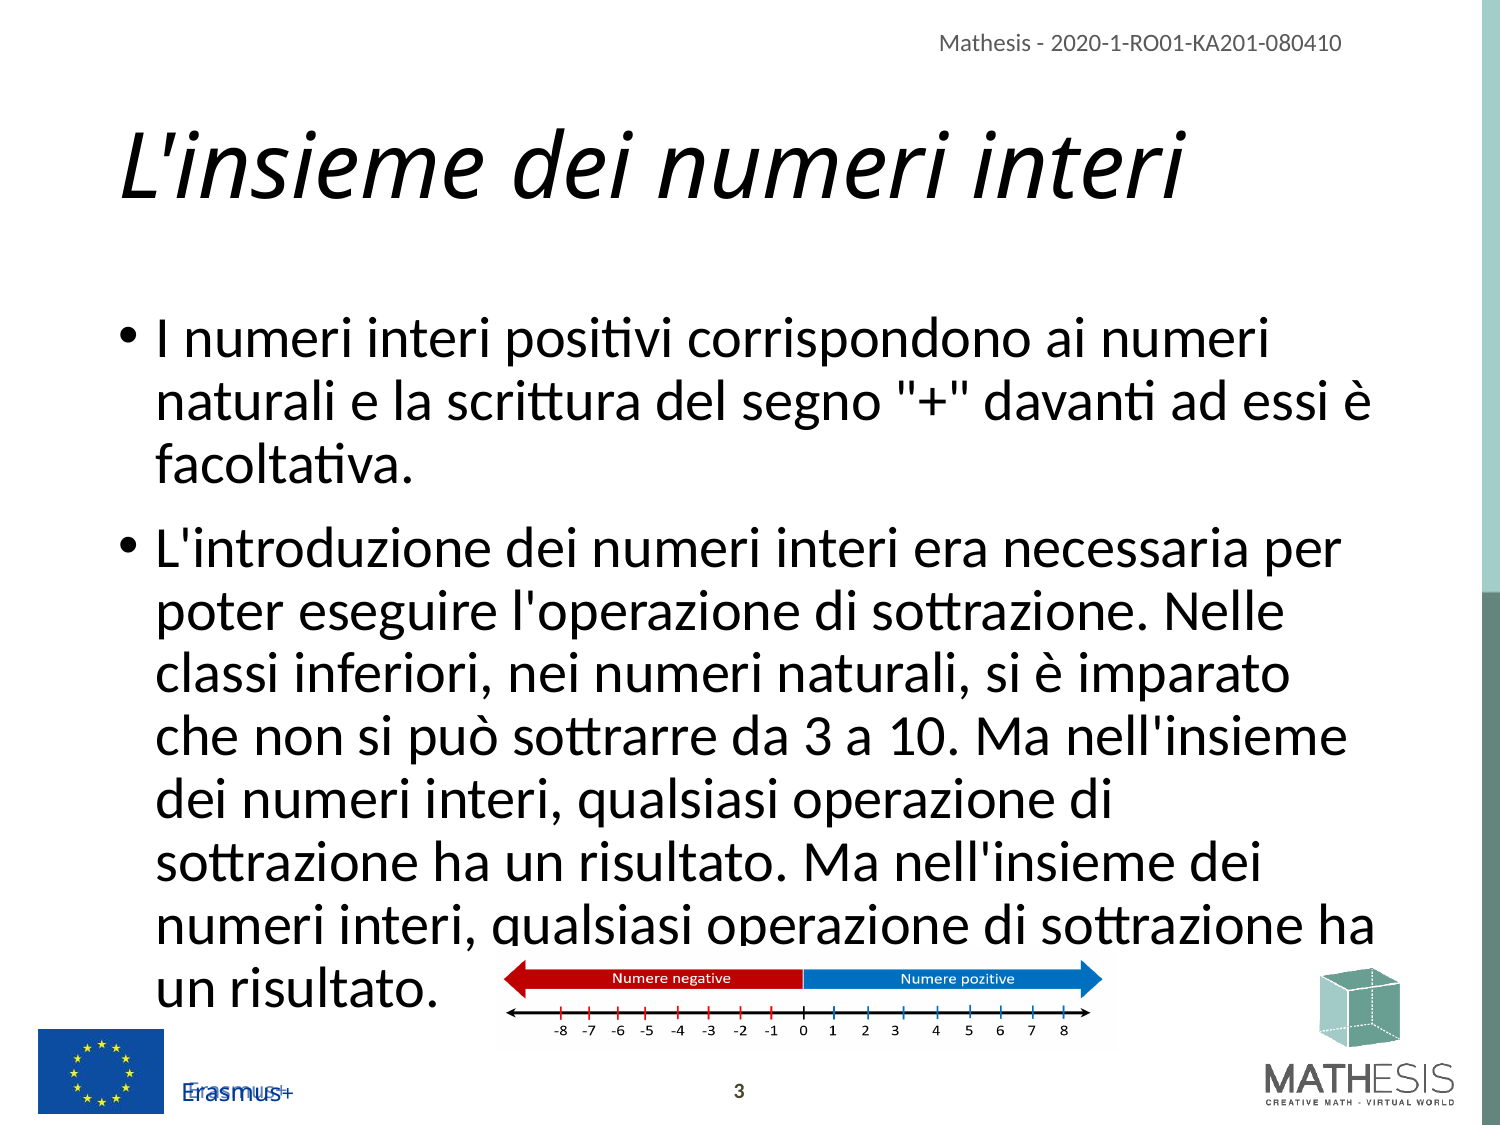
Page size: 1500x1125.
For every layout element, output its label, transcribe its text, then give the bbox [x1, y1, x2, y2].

title L'insieme dei numeri interi [103, 59, 1397, 278]
picture [38, 1029, 164, 1114]
list I numeri interi positivi corrispondono ai numeri naturali e la scrittura del segno "+" davanti ad essi è facoltativa. L'introduzione dei numeri interi era necessaria per poter eseguire l'operazione di sottrazione. Nelle classi inferiori, nei numeri naturali, si è imparato che non si può sottrarre da 3 a 10. Ma nell'insieme dei numeri interi, qualsiasi operazione di sottrazione ha un risultato. Ma nell'insieme dei numeri interi, qualsiasi operazione di sottrazione ha un risultato. [103, 299, 1397, 1014]
picture [496, 946, 1118, 1053]
